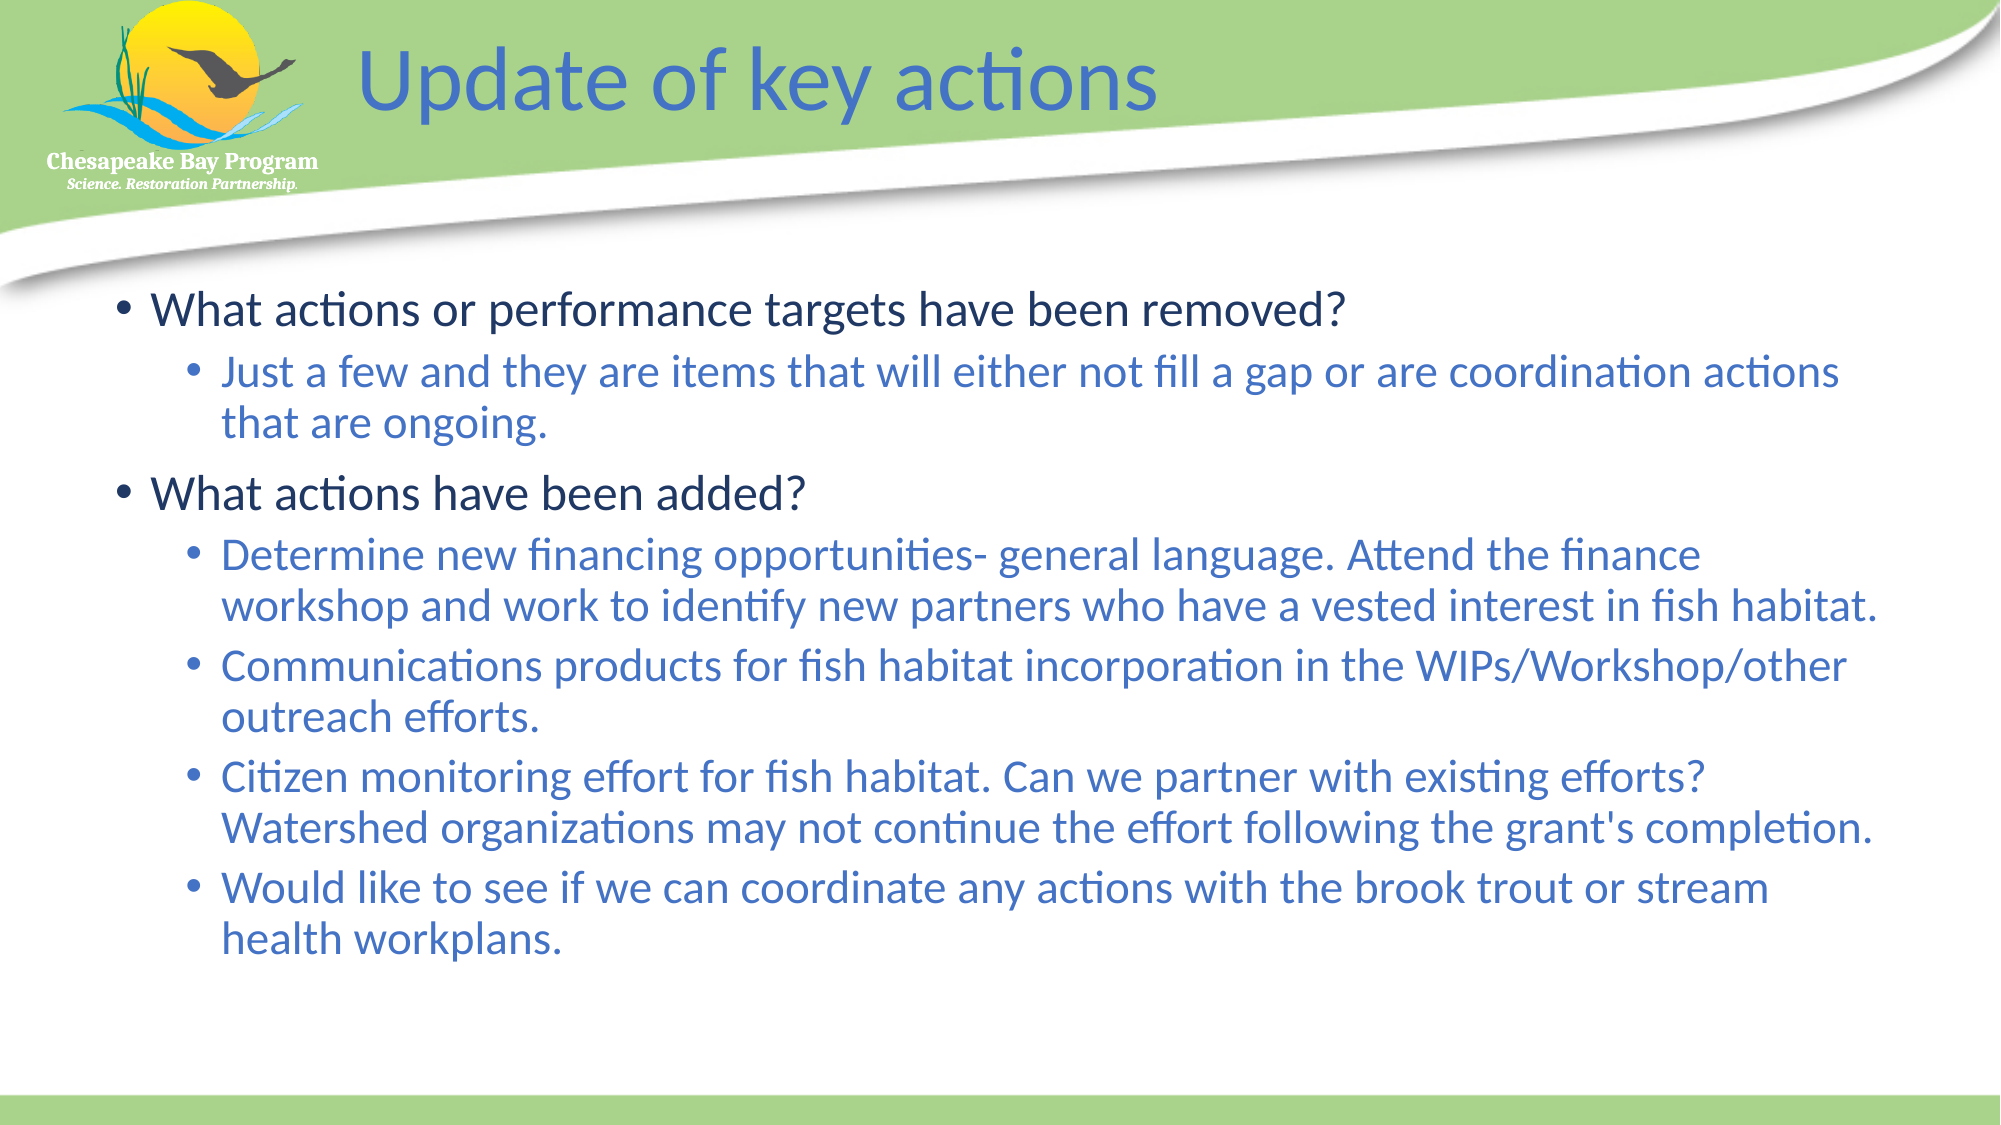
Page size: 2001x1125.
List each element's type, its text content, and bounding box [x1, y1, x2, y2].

picture [0, 0, 2000, 1125]
text_box Update of key actions [341, 24, 1592, 170]
text_box Chesapeake Bay Program Science. Restoration Partnership. [23, 138, 342, 202]
text_box What actions or performance targets have been removed? Just a few and they are items that will either not fill a gap or are coordination actions that are ongoing. What actions have been added? Determine new financing opportunities- general language. Attend the finance workshop and work to identify new partners who have a vested interest in fish habitat. Communications products for fish habitat incorporation in the WIPs/Workshop/other outreach efforts. Citizen monitoring effort for fish habitat. Can we partner with existing efforts? Watershed organizations may not continue the effort following the grant's completion. Would like to see if we can coordinate any actions with the brook trout or stream health workplans. [100, 275, 1908, 1044]
